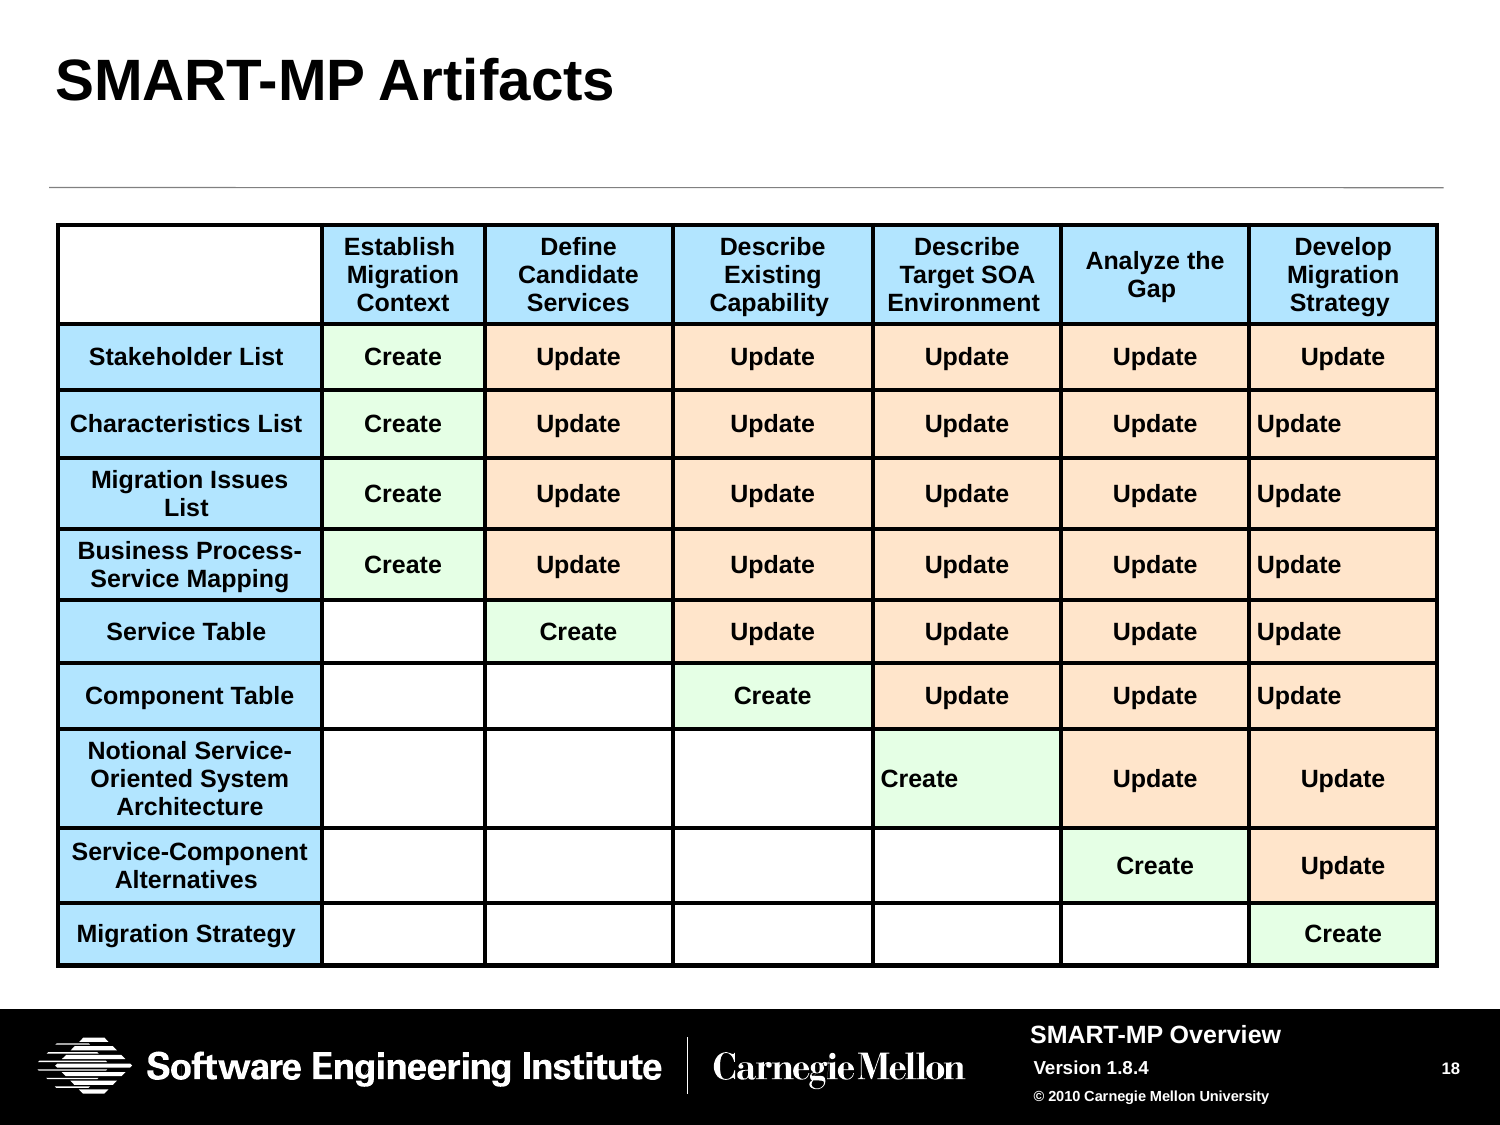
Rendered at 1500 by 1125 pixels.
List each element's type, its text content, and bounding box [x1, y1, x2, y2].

table_cell Update [1251, 830, 1435, 901]
table_cell Update [675, 460, 871, 527]
table_header Develop Migration Strategy [1251, 227, 1435, 322]
table_cell Update [1063, 326, 1247, 388]
table_cell Update [1251, 392, 1435, 456]
table_cell Update [1063, 602, 1247, 661]
table_cell Update [675, 531, 871, 598]
table_cell [875, 905, 1059, 963]
table_cell [487, 731, 671, 826]
table_cell [675, 731, 871, 826]
table_cell Update [875, 531, 1059, 598]
table_cell Update [1251, 731, 1435, 826]
table_cell Update [675, 392, 871, 456]
table_cell Create [875, 731, 1059, 826]
table_cell Create [487, 602, 671, 661]
table_cell [324, 830, 483, 901]
table_cell Update [1251, 531, 1435, 598]
table_cell Create [324, 326, 483, 388]
table_cell Update [1063, 460, 1247, 527]
table_cell Create [324, 460, 483, 527]
table_cell [487, 905, 671, 963]
table_cell [324, 602, 483, 661]
table_header [60, 227, 320, 322]
table_cell Create [1063, 830, 1247, 901]
table_cell Update [1063, 531, 1247, 598]
table_cell Notional Service-Oriented System Architecture [60, 731, 320, 826]
table_cell Update [875, 460, 1059, 527]
title SMART-MP Artifacts [55, 49, 1451, 114]
table_cell Update [487, 392, 671, 456]
table_cell Update [1251, 665, 1435, 727]
table_cell [875, 830, 1059, 901]
table_cell [324, 731, 483, 826]
table_cell Update [875, 665, 1059, 727]
table_cell Update [1063, 665, 1247, 727]
table_cell Update [487, 531, 671, 598]
table_cell Service Table [60, 602, 320, 661]
table_cell Update [1251, 460, 1435, 527]
table_header Describe Existing Capability [675, 227, 871, 322]
table_cell Update [675, 602, 871, 661]
table_cell Stakeholder List [60, 326, 320, 388]
table_cell Service-Component Alternatives [60, 830, 320, 901]
table_cell Update [487, 326, 671, 388]
table_cell Update [1063, 392, 1247, 456]
table_header Describe Target SOA Environment [875, 227, 1059, 322]
table_cell Create [324, 392, 483, 456]
table_cell [324, 905, 483, 963]
table_cell Create [1251, 905, 1435, 963]
table_cell Business Process-Service Mapping [60, 531, 320, 598]
table_cell [487, 665, 671, 727]
table_cell Update [875, 392, 1059, 456]
table_cell [324, 665, 483, 727]
table_cell Migration Issues List [60, 460, 320, 527]
table_cell Update [1251, 602, 1435, 661]
table_cell Component Table [60, 665, 320, 727]
text_box SMART-MP Overview [1015, 1010, 1297, 1056]
table_cell Update [1063, 731, 1247, 826]
table_cell Migration Strategy [60, 905, 320, 963]
table_header Establish Migration Context [324, 227, 483, 322]
table_cell [487, 830, 671, 901]
table_header Define Candidate Services [487, 227, 671, 322]
table_cell Characteristics List [60, 392, 320, 456]
table_cell Create [675, 665, 871, 727]
table_cell Update [1251, 326, 1435, 388]
table_header Analyze the Gap [1063, 227, 1247, 322]
table_cell [675, 905, 871, 963]
table_cell Create [324, 531, 483, 598]
table_cell Update [875, 326, 1059, 388]
table_cell [1063, 905, 1247, 963]
table_cell Update [675, 326, 871, 388]
table_cell [675, 830, 871, 901]
table_cell Update [487, 460, 671, 527]
table_cell Update [875, 602, 1059, 661]
